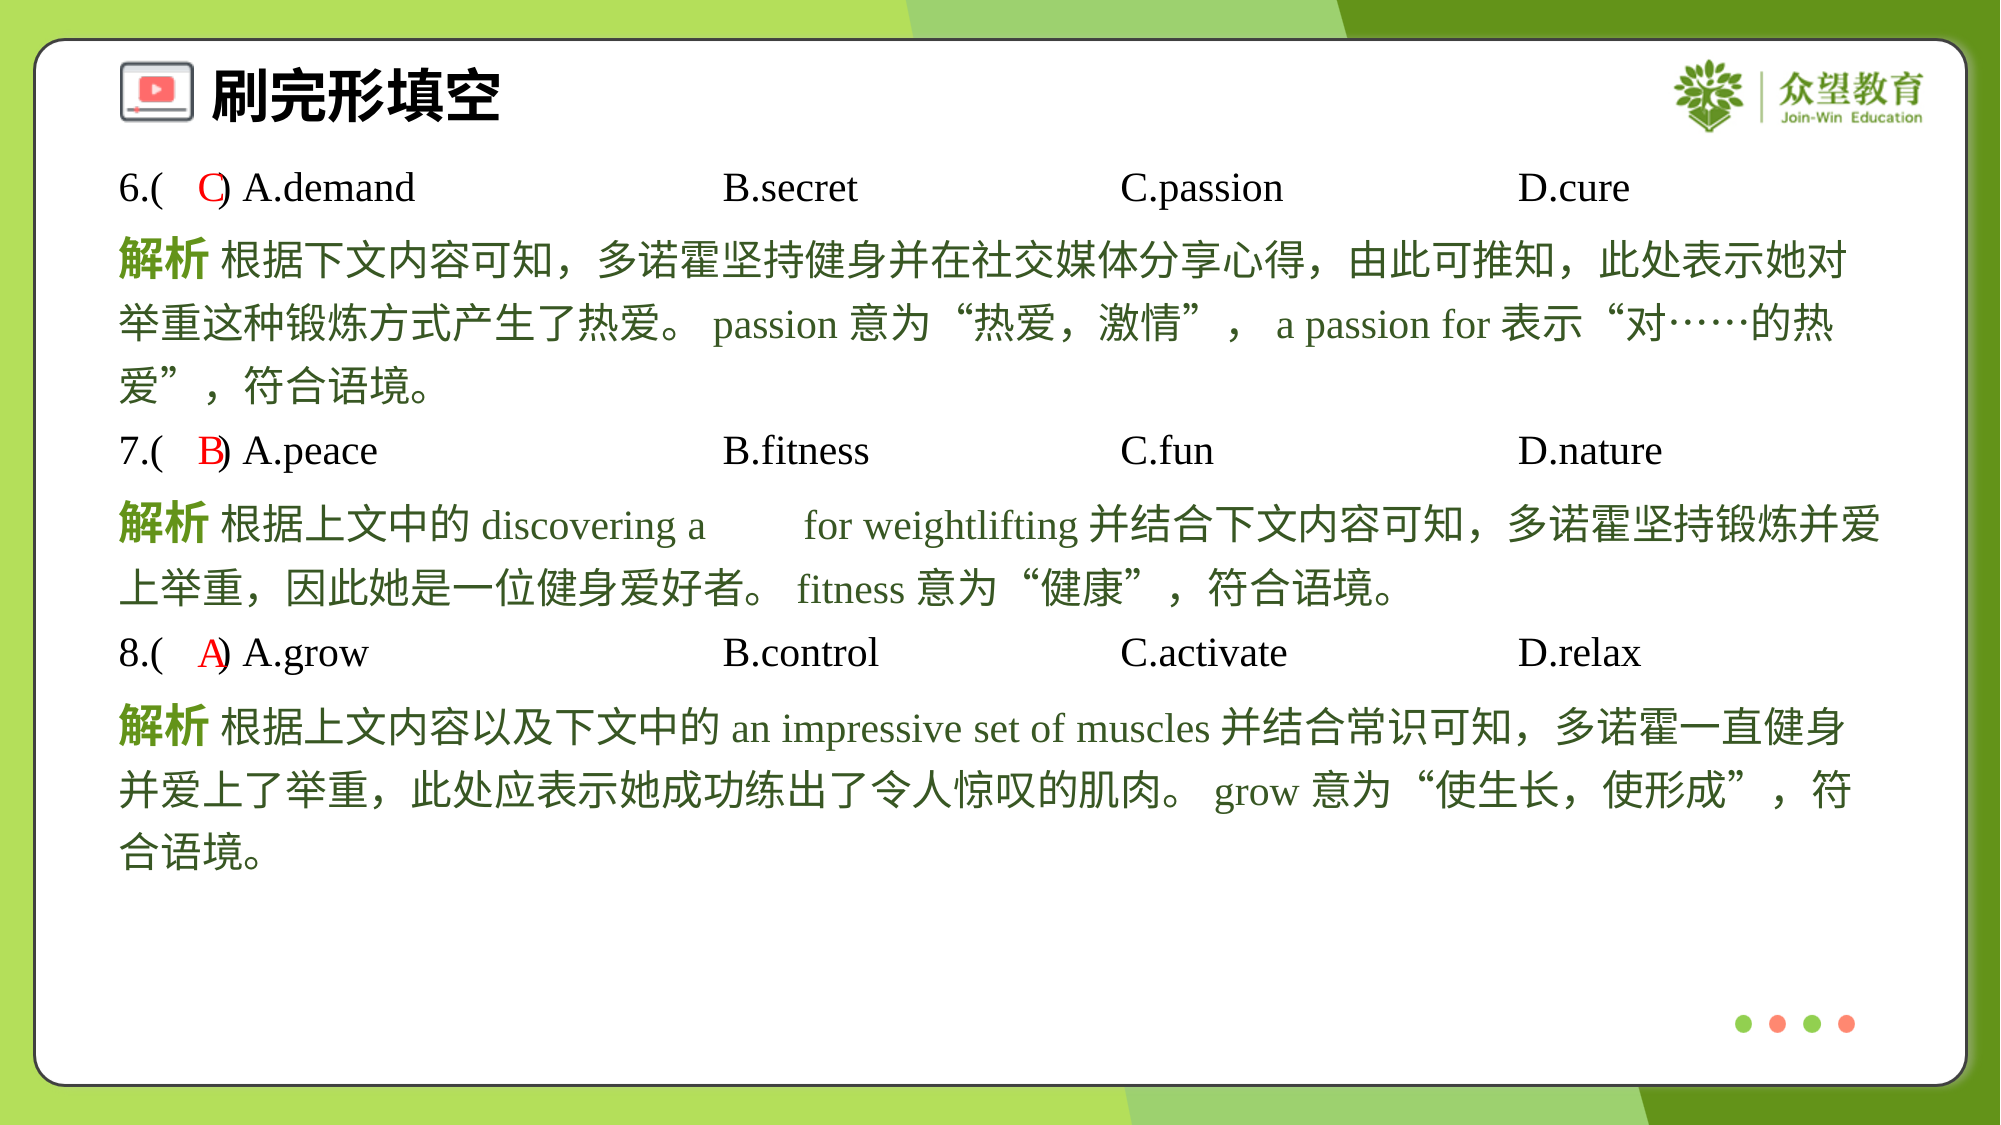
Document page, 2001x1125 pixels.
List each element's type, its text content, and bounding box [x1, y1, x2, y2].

picture [0, 0, 2000, 1125]
text_box 8.( ) A.grow B.control C.activate D.relax [233, 612, 1883, 670]
text_box 解析 根据上文中的discovering a for weightlifting并结合下文内容可知，多诺霍坚持锻炼并爱上举重，因此她是一位健身爱好者。fitness意为“健康”，符合语境。 [118, 480, 1883, 607]
text_box 6.( ) A.demand B.secret C.passion D.cure [118, 146, 192, 204]
text_box 7.( ) A.peace B.fitness C.fun D.nature [231, 410, 1883, 468]
text_box 8.( ) A.grow B.control C.activate D.relax [118, 612, 192, 670]
text_box A [192, 612, 233, 671]
text_box 解析 根据下文内容可知，多诺霍坚持健身并在社交媒体分享心得，由此可推知，此处表示她对举重这种锻炼方式产生了热爱。passion意为“热爱，激情”，a passion for表示“对……的热爱”，符合语境。 [118, 215, 1883, 405]
text_box 解析 根据上文内容以及下文中的an impressive set of muscles并结合常识可知，多诺霍一直健身并爱上了举重，此处应表示她成功练出了令人惊叹的肌肉。grow意为“使生长，使形成”，符合语境。 [118, 682, 1883, 872]
text_box B [192, 410, 231, 469]
text_box C [192, 146, 231, 205]
text_box 7.( ) A.peace B.fitness C.fun D.nature [118, 410, 192, 468]
text_box 6.( ) A.demand B.secret C.passion D.cure [231, 146, 1883, 204]
